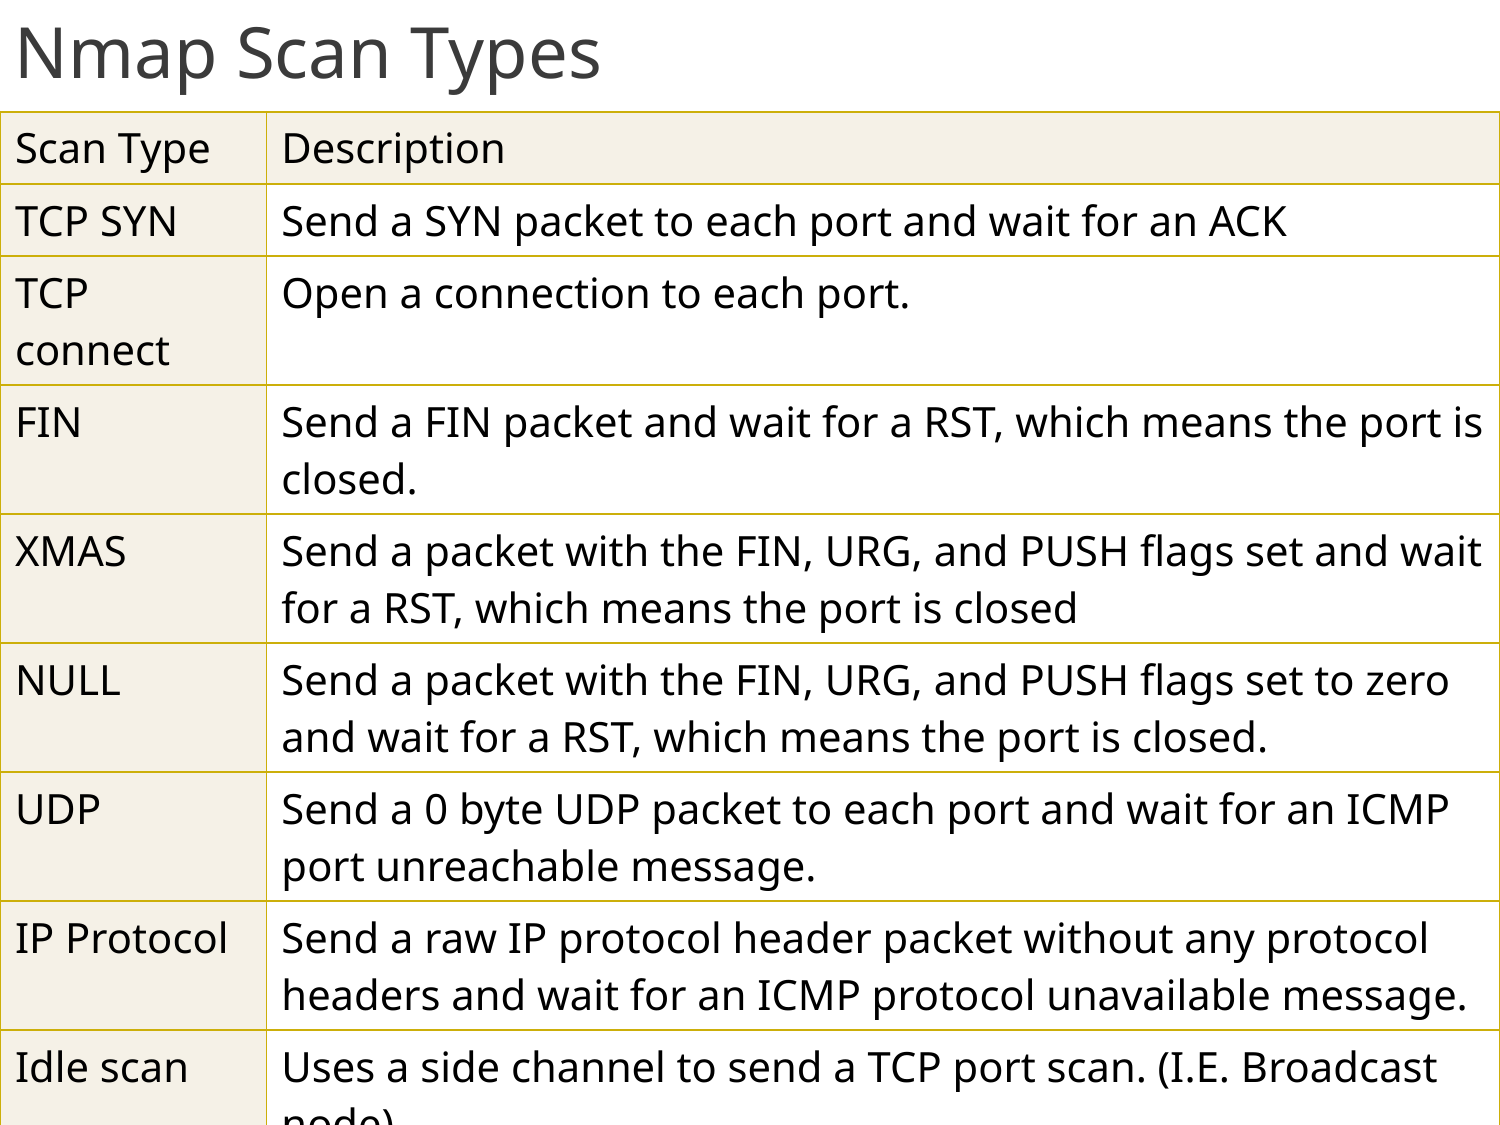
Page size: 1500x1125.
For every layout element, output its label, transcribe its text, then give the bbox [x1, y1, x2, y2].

table_cell XMAS [1, 515, 266, 642]
table_cell Send a SYN packet to each port and wait for an ACK [267, 185, 1499, 255]
table_header Scan Type [1, 113, 266, 183]
table_cell Idle scan [1, 1031, 266, 1125]
table_cell UDP [1, 773, 266, 900]
table_cell Open a connection to each port. [267, 257, 1499, 384]
table_cell TCP SYN [1, 185, 266, 255]
title Nmap Scan Types [0, 0, 1275, 100]
table_cell IP Protocol [1, 902, 266, 1029]
table_cell TCP connect [1, 257, 266, 384]
table_header Description [267, 113, 1499, 183]
table_cell Send a raw IP protocol header packet without any protocol headers and wait for an ICMP protocol unavailable message. [267, 902, 1499, 1029]
table_cell Send a packet with the FIN, URG, and PUSH flags set and wait for a RST, which means the port is closed [267, 515, 1499, 642]
table_cell Send a packet with the FIN, URG, and PUSH flags set to zero and wait for a RST, which means the port is closed. [267, 644, 1499, 771]
table_cell Send a 0 byte UDP packet to each port and wait for an ICMP port unreachable message. [267, 773, 1499, 900]
table_cell FIN [1, 386, 266, 513]
table_cell Send a FIN packet and wait for a RST, which means the port is closed. [267, 386, 1499, 513]
table_cell Uses a side channel to send a TCP port scan. (I.E. Broadcast node) [267, 1031, 1499, 1125]
table_cell NULL [1, 644, 266, 771]
